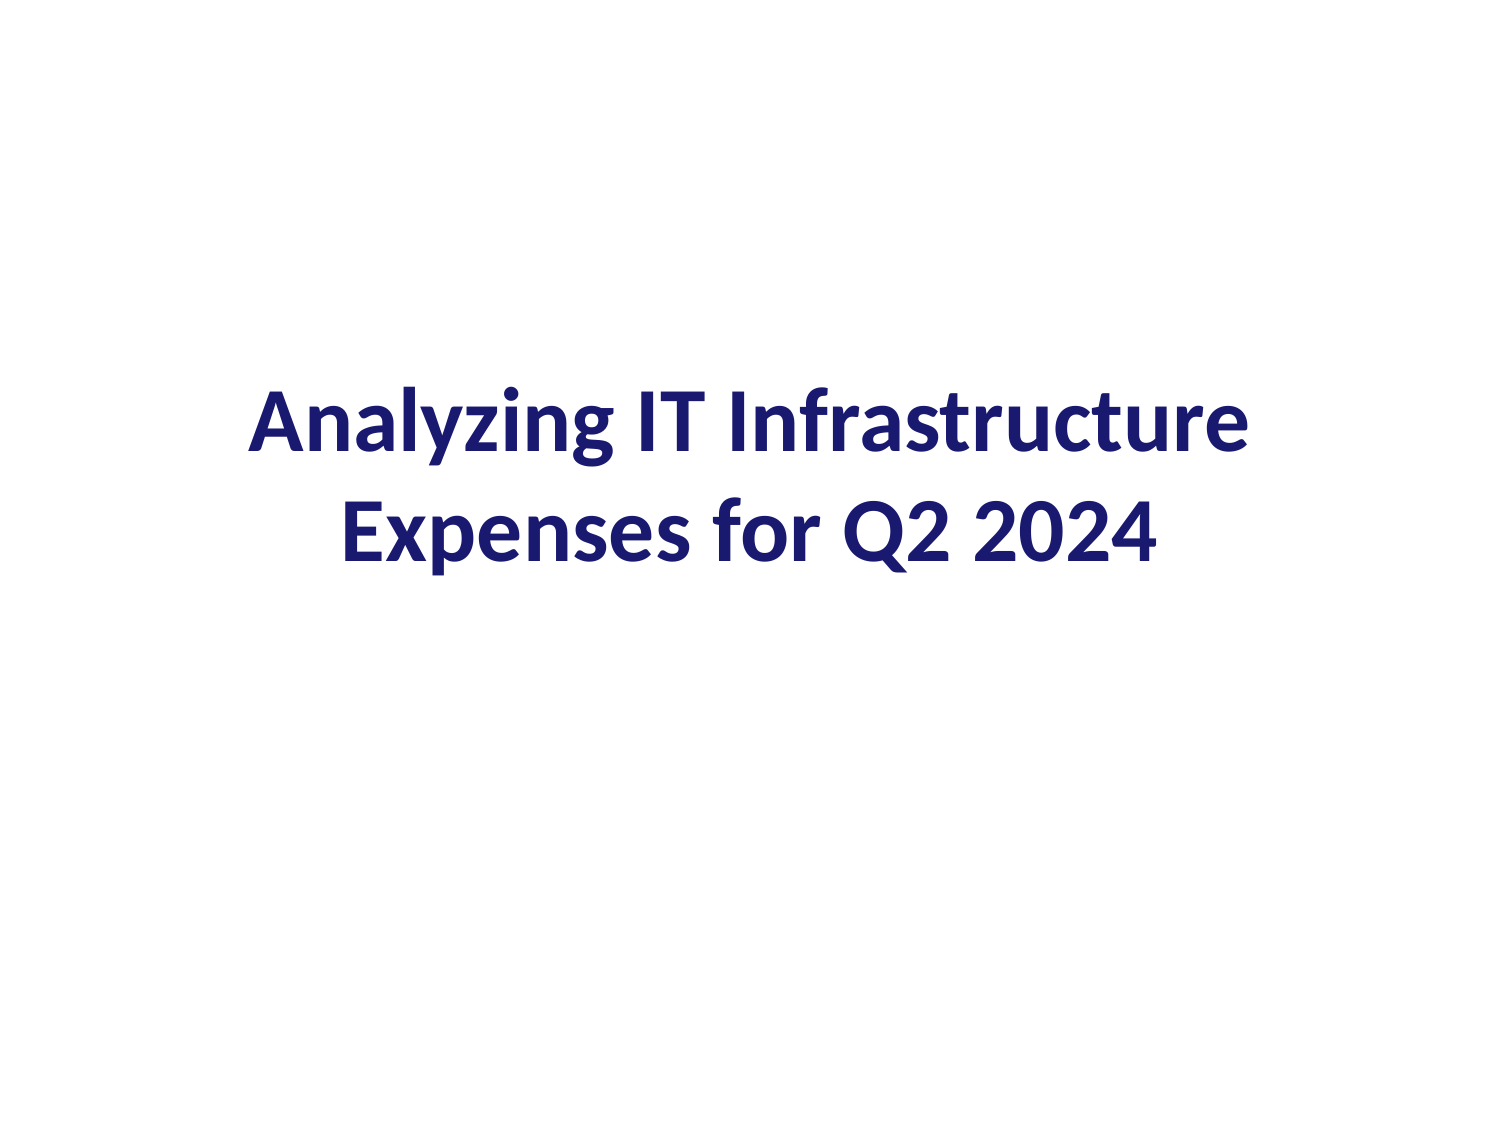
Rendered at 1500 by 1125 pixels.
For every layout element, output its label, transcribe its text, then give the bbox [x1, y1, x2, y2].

title Analyzing IT Infrastructure Expenses for Q2 2024 [112, 349, 1388, 591]
